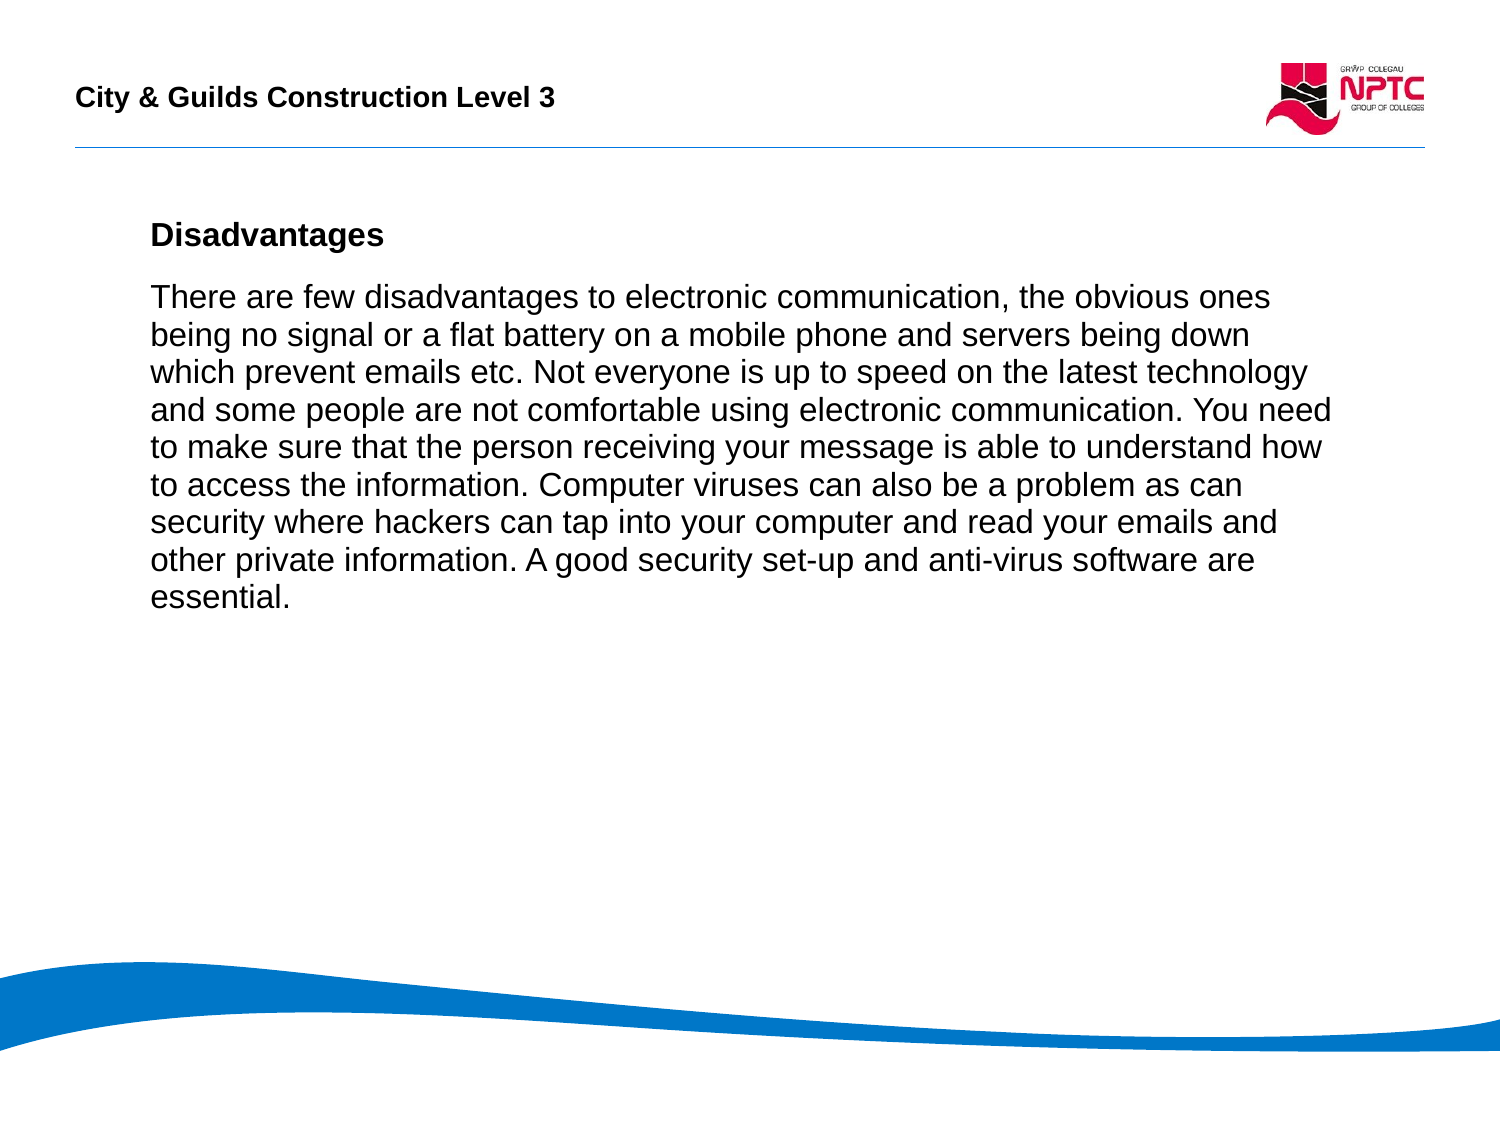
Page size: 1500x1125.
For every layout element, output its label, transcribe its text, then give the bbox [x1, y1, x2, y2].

picture [1266, 63, 1424, 113]
list [74, 113, 1426, 946]
text_box Disadvantages There are few disadvantages to electronic communication, the obvious ones being no signal or a flat battery on a mobile phone and servers being down which prevent emails etc. Not everyone is up to speed on the latest technology and some people are not comfortable using electronic communication. You need to make sure that the person receiving your message is able to understand how to access the information. Computer viruses can also be a problem as can security where hackers can tap into your computer and read your emails and other private information. A good security set-up and anti-virus software are essential. [135, 208, 1353, 623]
